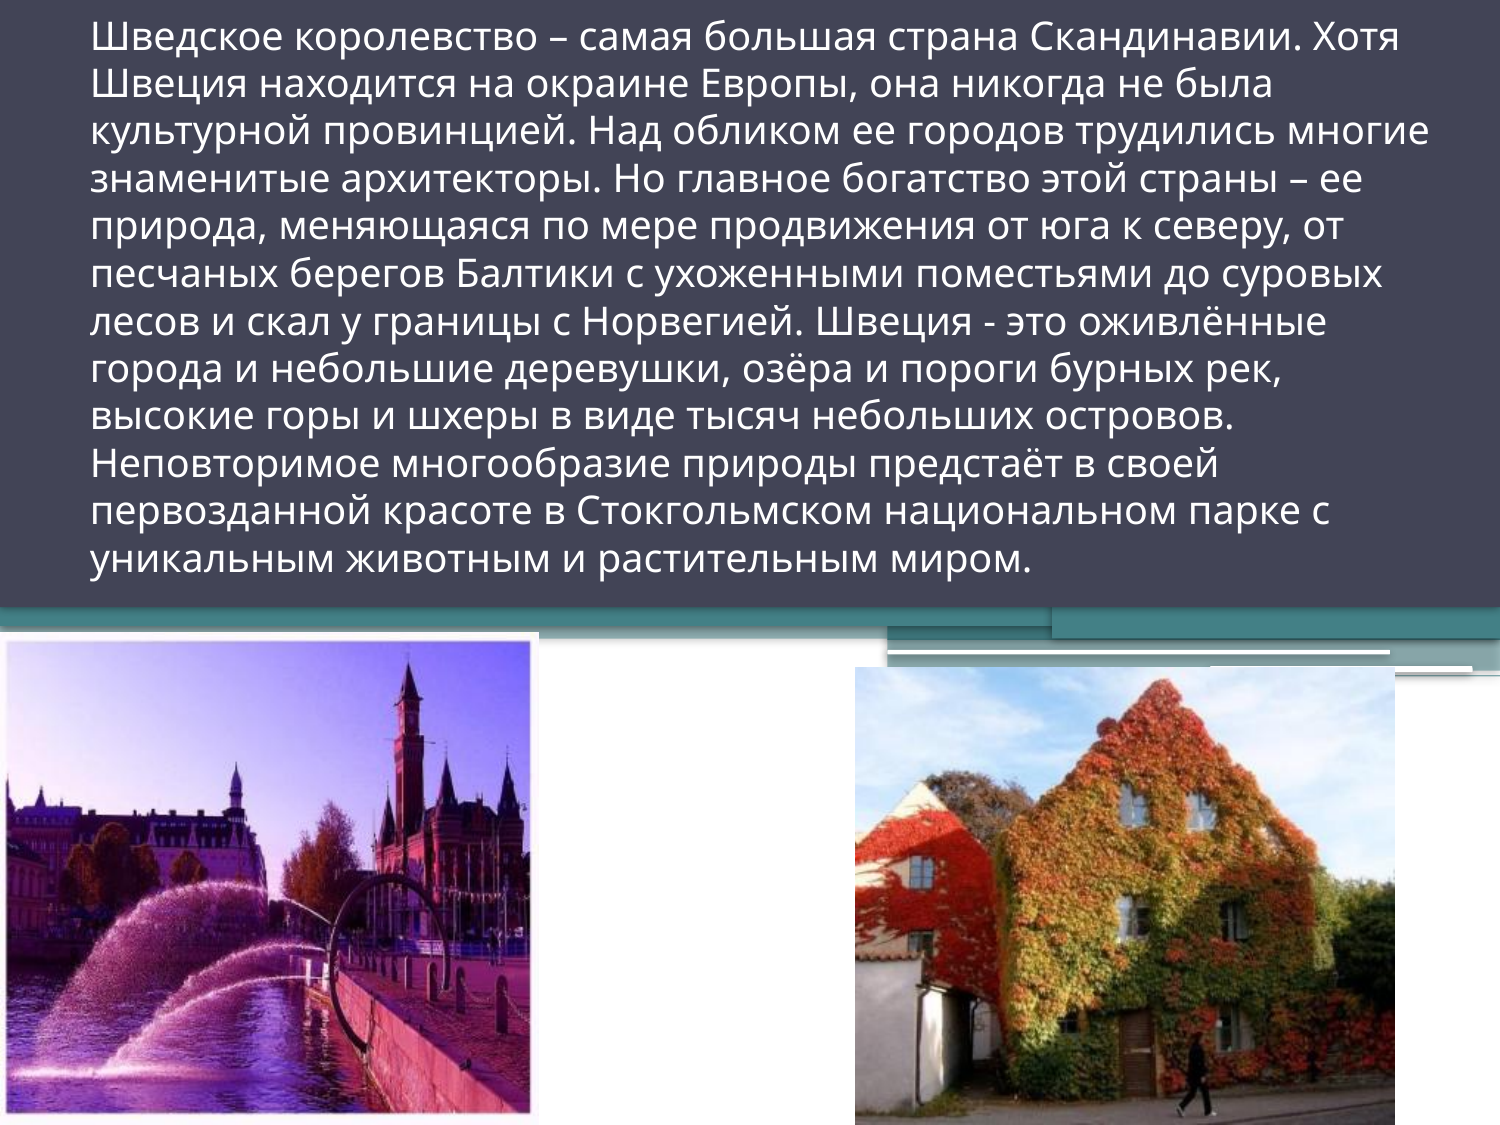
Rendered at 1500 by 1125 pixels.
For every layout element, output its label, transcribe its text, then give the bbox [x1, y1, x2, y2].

picture [0, 632, 540, 1125]
picture [855, 667, 1395, 1125]
title Шведское королевство – самая большая страна Скандинавии. Хотя Швеция находится на окраине Европы, она никогда не была культурной провинцией. Над обликом ее городов трудились многие знаменитые архитекторы. Но главное богатство этой страны – ее природа, меняющаяся по мере продвижения от юга к северу, от песчаных берегов Балтики с ухоженными поместьями до суровых лесов и скал у границы с Норвегией. Швеция - это оживлённые города и небольшие деревушки, озёра и пороги бурных рек, высокие горы и шхеры в виде тысяч небольших островов. Неповторимое многообразие природы предстаёт в своей первозданной красоте в Стокгольмском национальном парке с уникальным животным и растительным миром. [75, 0, 1463, 636]
